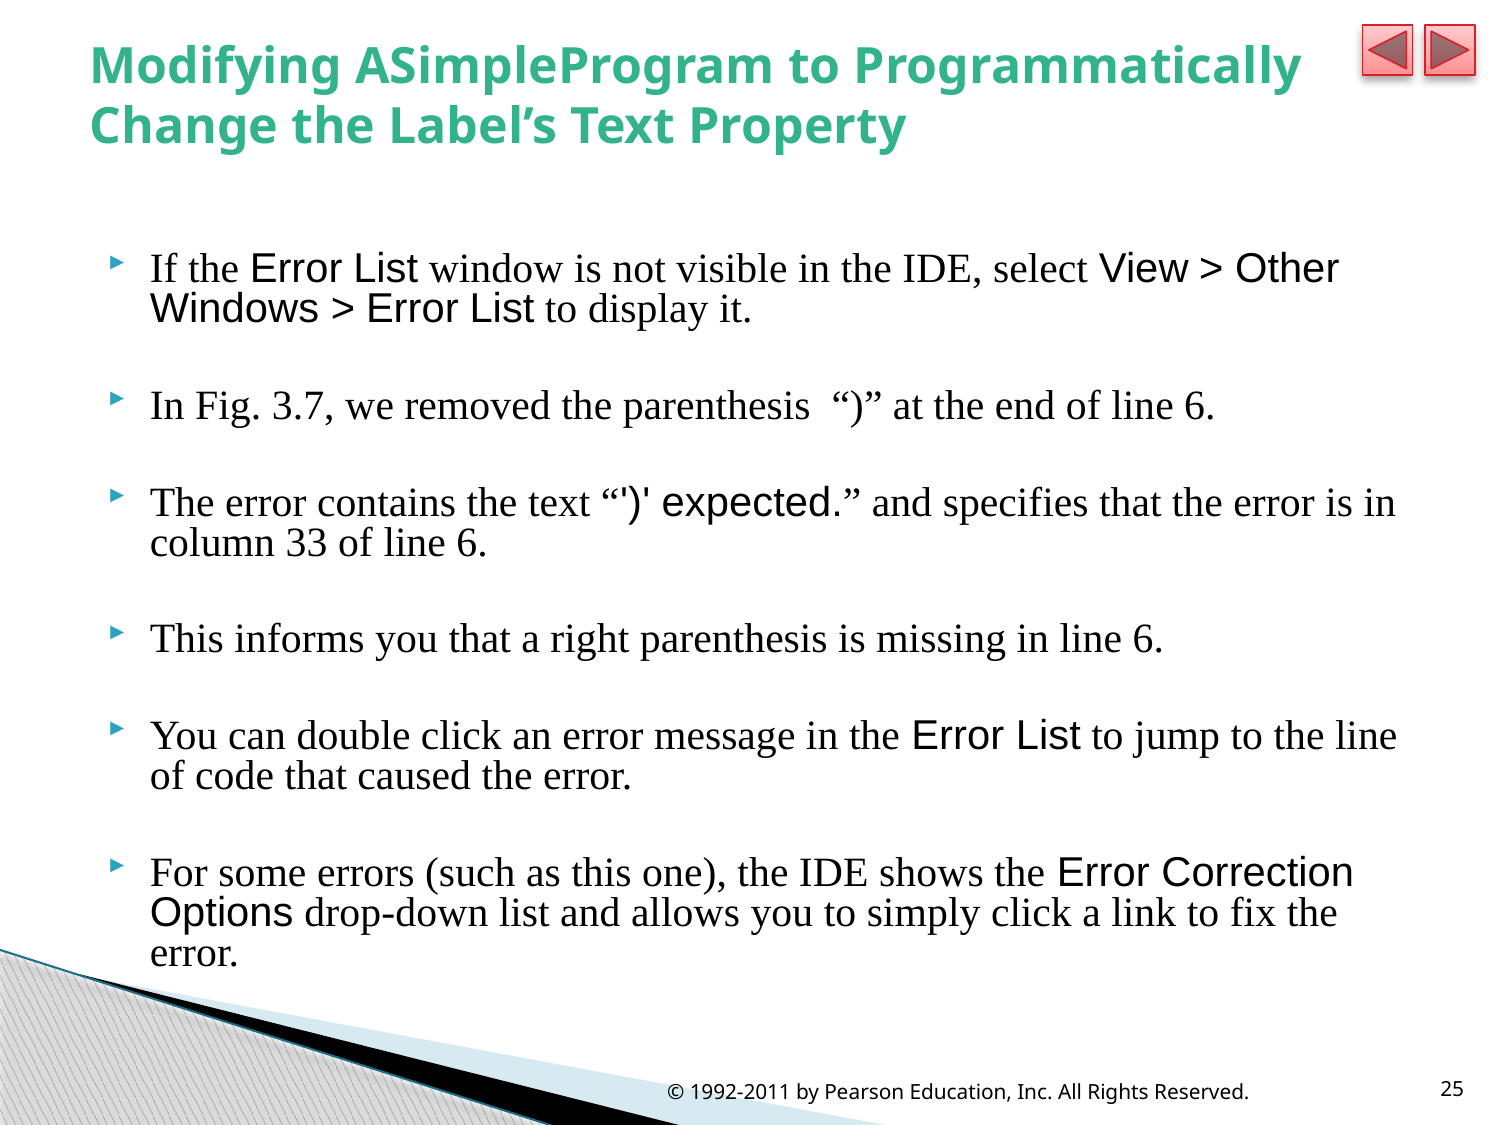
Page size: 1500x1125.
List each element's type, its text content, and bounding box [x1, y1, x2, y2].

footer © 1992-2011 by Pearson Education, Inc. All Rights Reserved. [612, 1051, 1305, 1112]
title Modifying ASimpleProgram to Programmatically Change the Label’s Text Property [75, 0, 1425, 188]
slide_number 25 [1418, 1051, 1479, 1112]
list If the Error List window is not visible in the IDE, select View > Other Windows > Error List to display it. In Fig. 3.7, we removed the parenthesis “)” at the end of line 6. The error contains the text “')' expected.” and specifies that the error is in column 33 of line 6. This informs you that a right parenthesis is missing in line 6. You can double click an error message in the Error List to jump to the line of code that caused the error. For some errors (such as this one), the IDE shows the Error Correction Options drop-down list and allows you to simply click a link to fix the error. [74, 242, 1426, 986]
